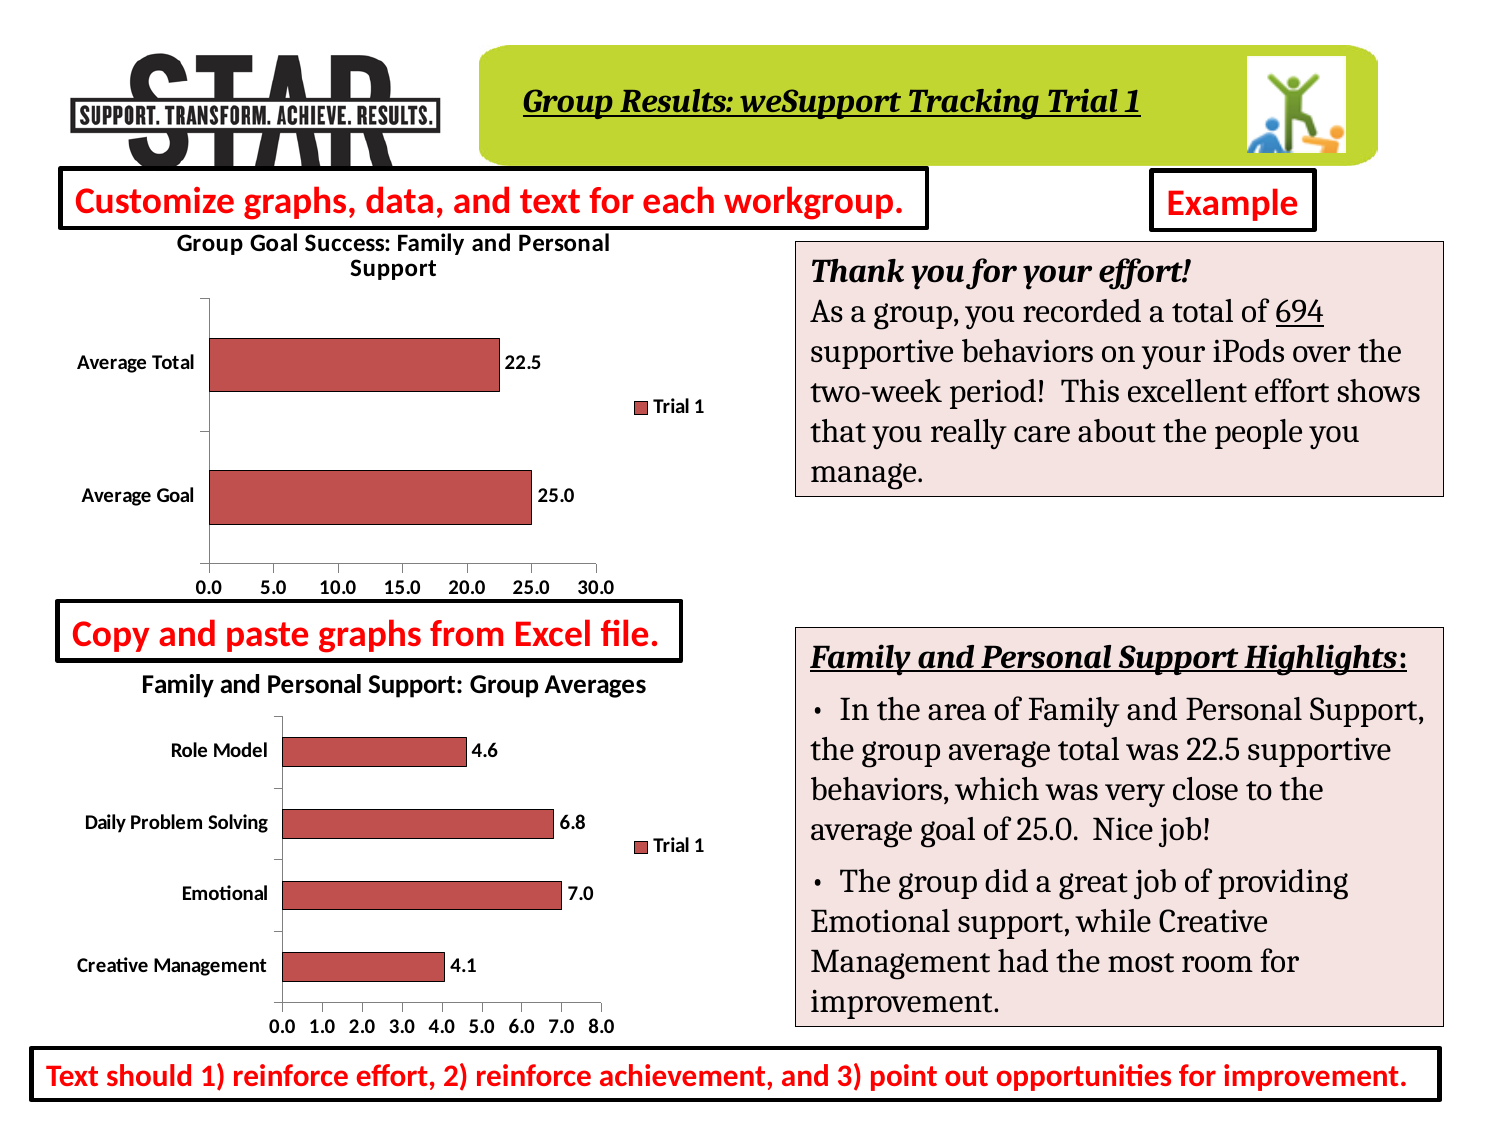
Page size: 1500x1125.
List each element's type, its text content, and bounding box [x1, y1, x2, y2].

text_box Family and Personal Support Highlights: • In the area of Family and Personal Support, the group average total was 22.5 supportive behaviors, which was very close to the average goal of 25.0. Nice job! • The group did a great job of providing Emotional support, while Creative Management had the most room for improvement. [795, 627, 1444, 1027]
picture [478, 45, 1378, 167]
text_box Customize graphs, data, and text for each workgroup. [60, 168, 928, 229]
text_box Copy and paste graphs from Excel file. [57, 601, 682, 661]
text_box Thank you for your effort! As a group, you recorded a total of 694 supportive behaviors on your iPods over the two-week period! This excellent effort shows that you really care about the people you manage. [795, 241, 1444, 497]
text_box Text should 1) reinforce effort, 2) reinforce achievement, and 3) point out opportunities for improvement. [31, 1047, 1440, 1101]
chart [63, 209, 725, 607]
text_box Example [1151, 175, 1315, 231]
picture [59, 41, 456, 180]
chart [63, 649, 725, 1047]
